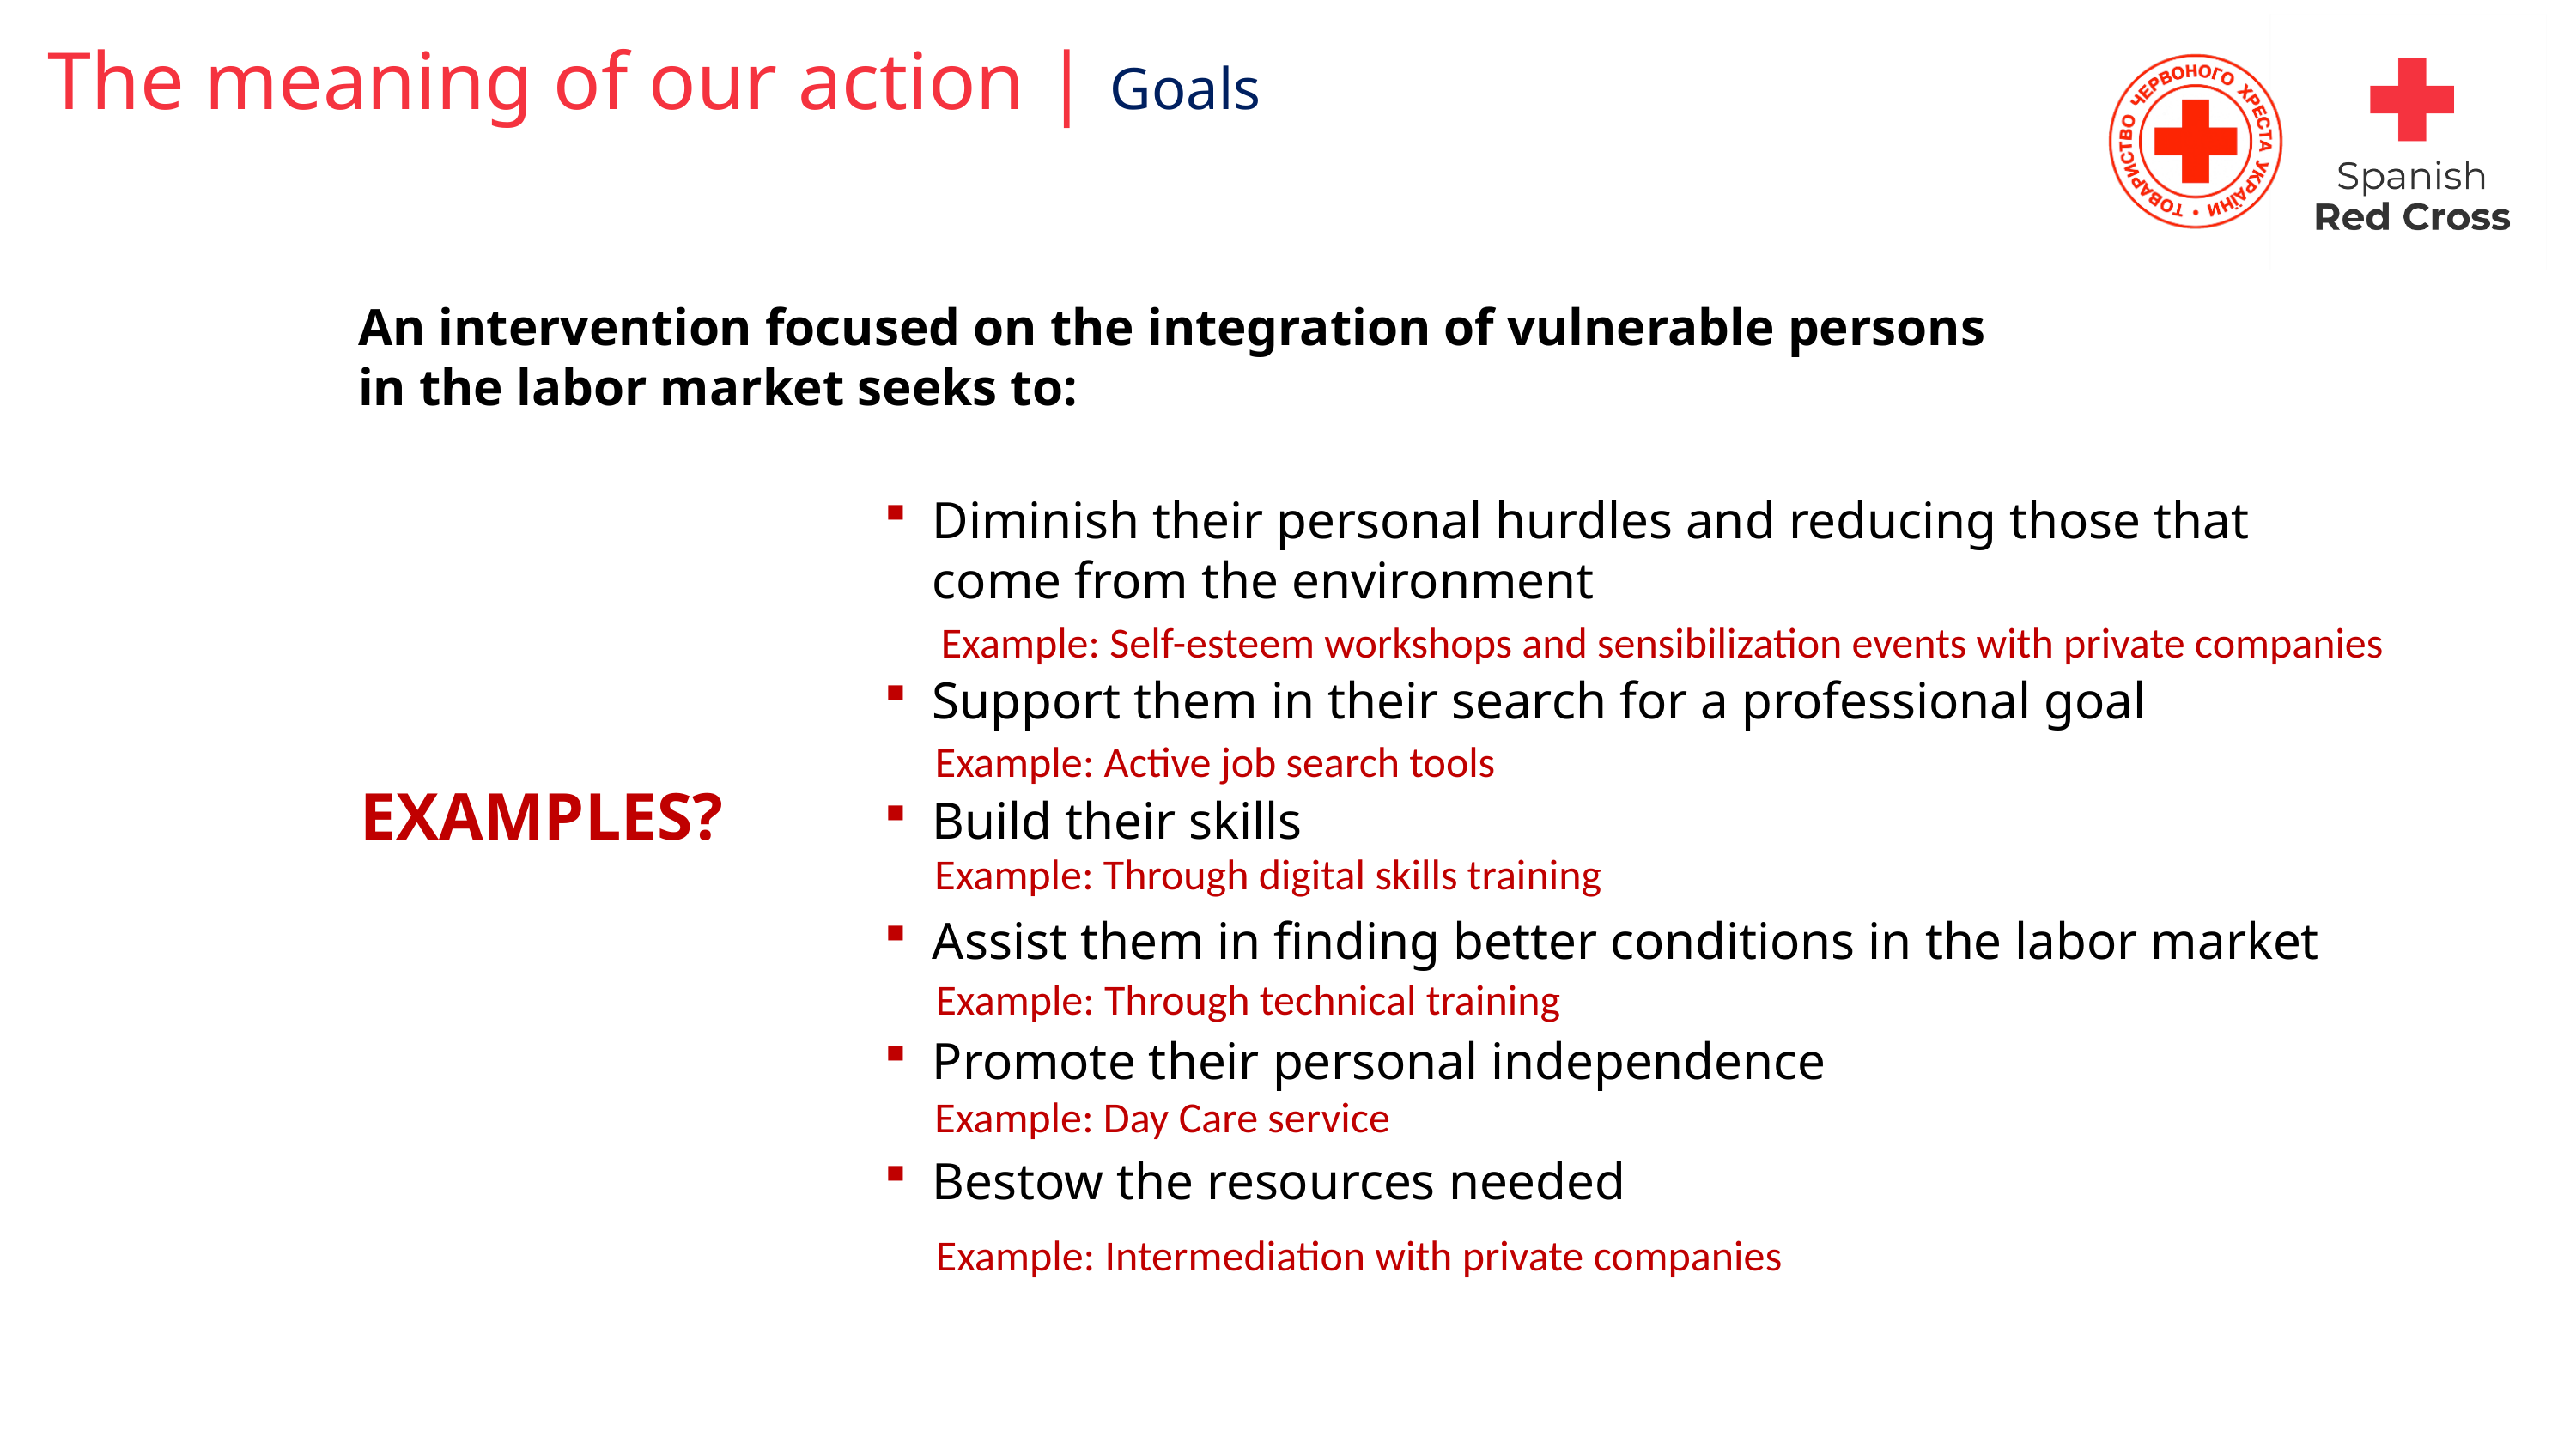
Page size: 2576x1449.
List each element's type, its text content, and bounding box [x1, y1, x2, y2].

text_box Example: Through technical training [922, 966, 1583, 1031]
text_box The meaning of our action | Goals [41, 24, 1893, 132]
text_box Example: Self-esteem workshops and sensibilization events with private companies [928, 608, 2397, 673]
picture [2100, 3, 2547, 281]
text_box Example: Through digital skills training [921, 840, 1625, 905]
text_box An intervention focused on the integration of vulnerable persons in the labor market seeks to: [345, 288, 2044, 422]
text_box Example: Day Care service [921, 1082, 1404, 1148]
text_box Example: Active job search tools [922, 727, 1509, 792]
text_box Example: Intermediation with private companies [923, 1222, 1795, 1286]
text_box EXAMPLES? [347, 768, 737, 859]
text_box Diminish their personal hurdles and reducing those that come from the environment Support them in their search for a professional goal Build their skills Assist them in finding better conditions in the labor market Promote their personal independence Bestow the resources needed [871, 482, 2343, 1216]
